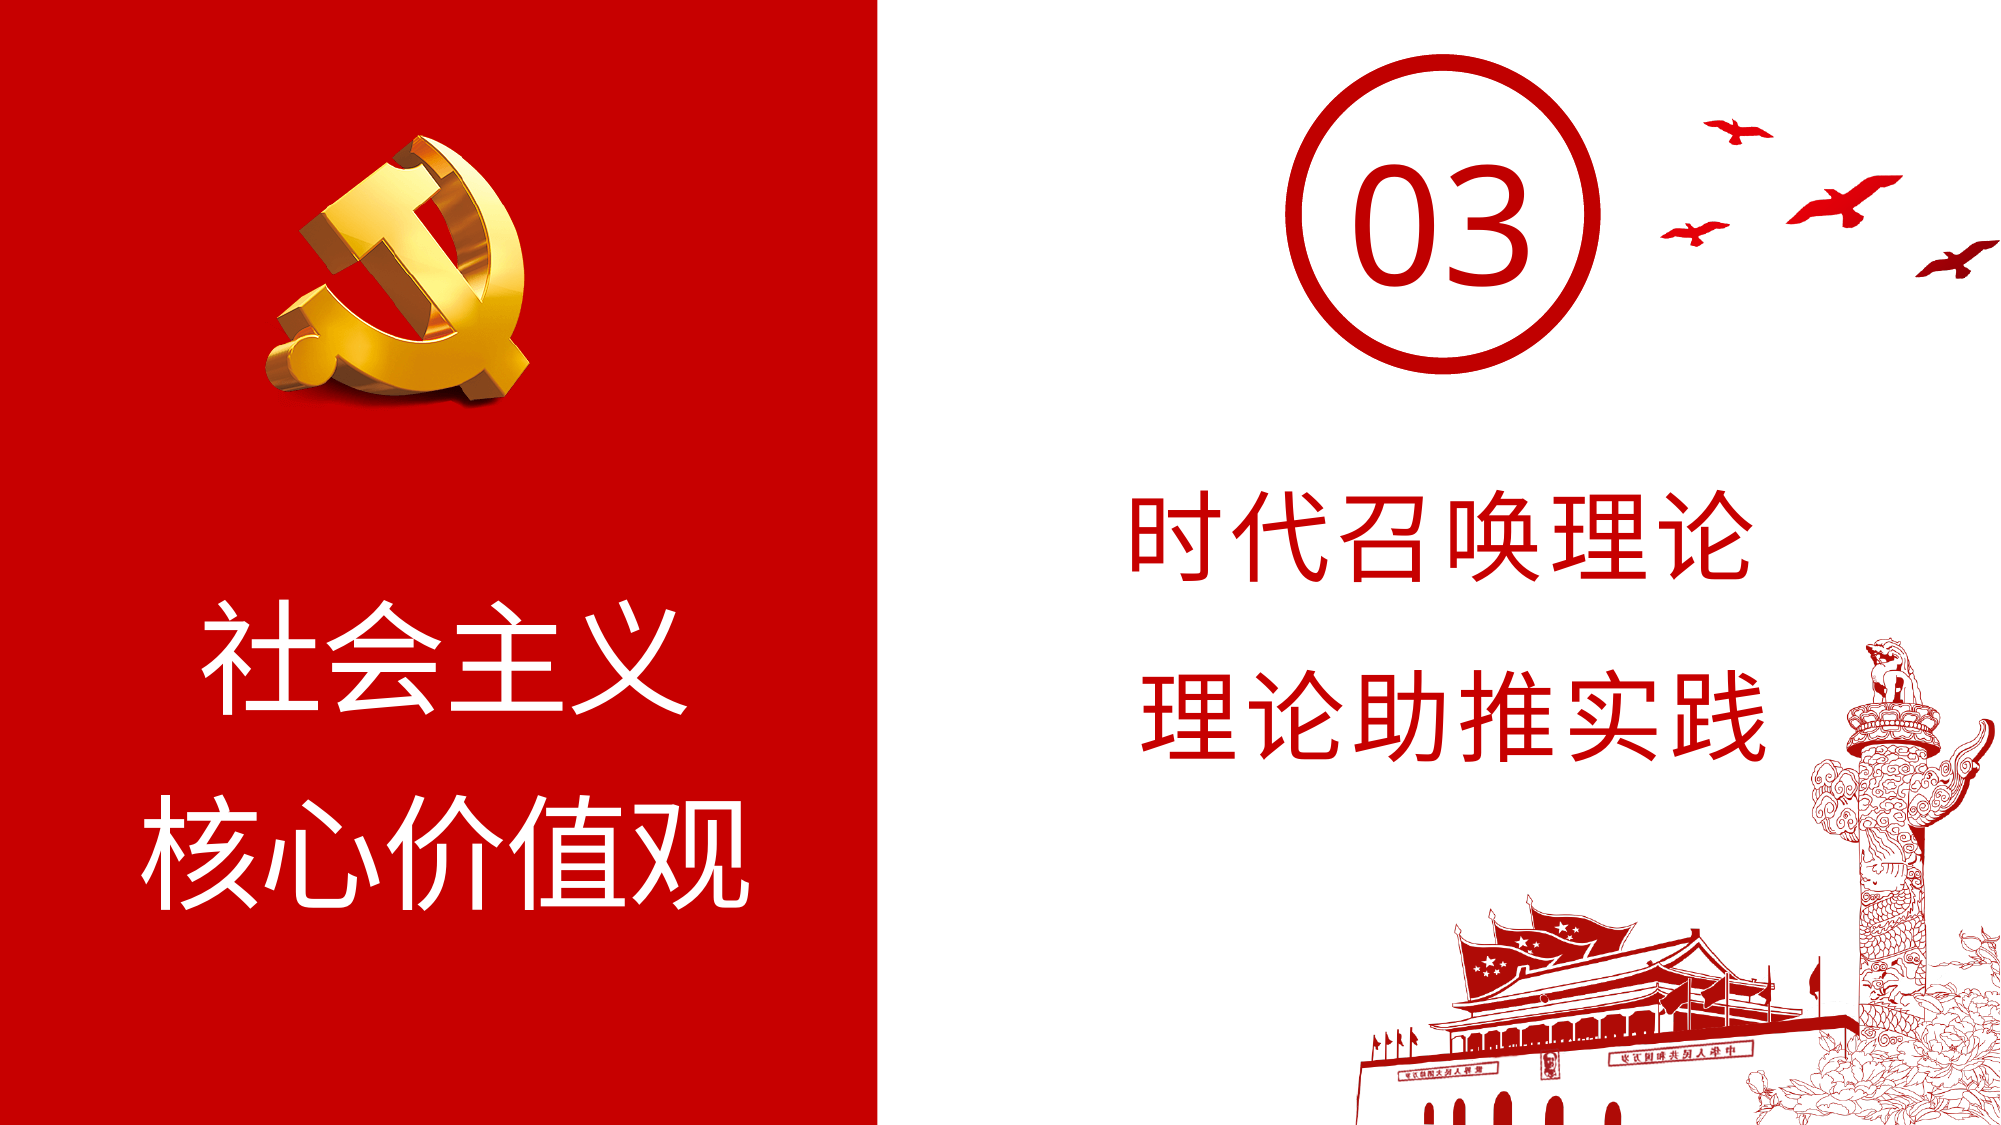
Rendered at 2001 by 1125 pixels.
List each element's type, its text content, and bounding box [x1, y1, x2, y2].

text_box 社会主义 核心价值观 [78, 528, 813, 934]
picture [1326, 637, 2000, 1125]
picture [258, 135, 530, 414]
text_box [0, 0, 878, 1125]
text_box 时代召唤理论 理论助推实践 [878, 407, 2000, 782]
picture [97, 634, 421, 780]
picture [1660, 118, 2000, 279]
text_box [1284, 53, 1602, 376]
